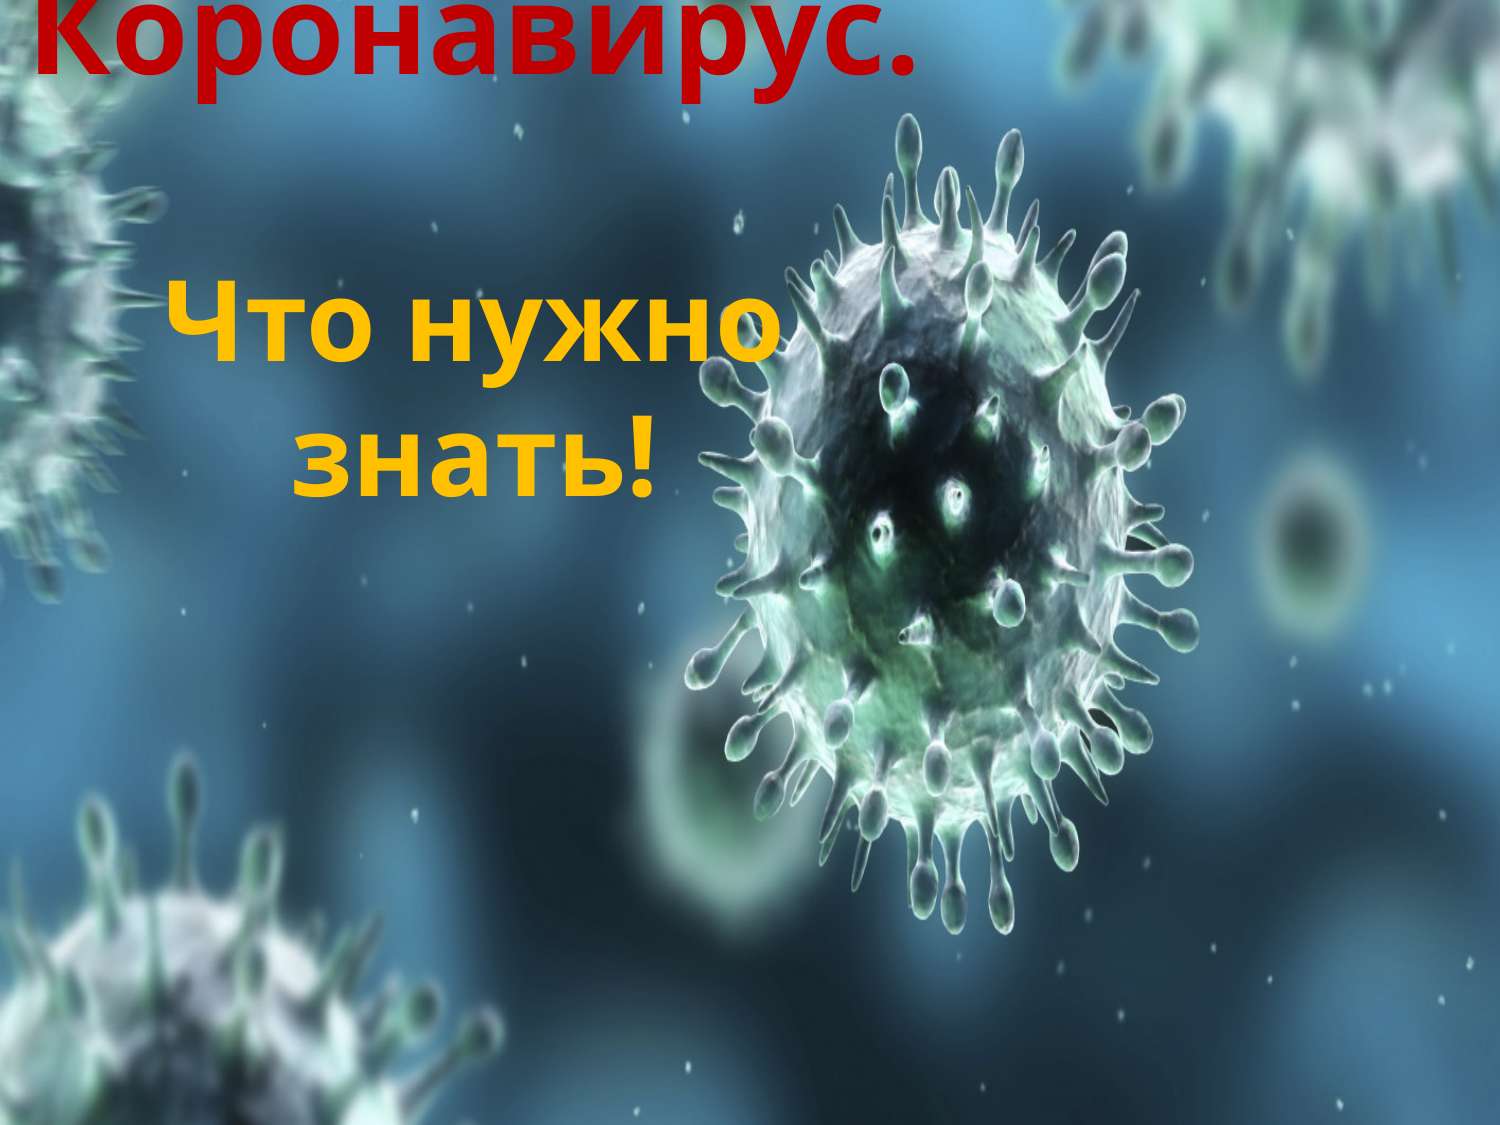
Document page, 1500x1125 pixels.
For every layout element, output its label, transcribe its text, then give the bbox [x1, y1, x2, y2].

picture [0, 0, 1500, 1125]
title Коронавирус. Что нужно знать! [0, 35, 950, 434]
